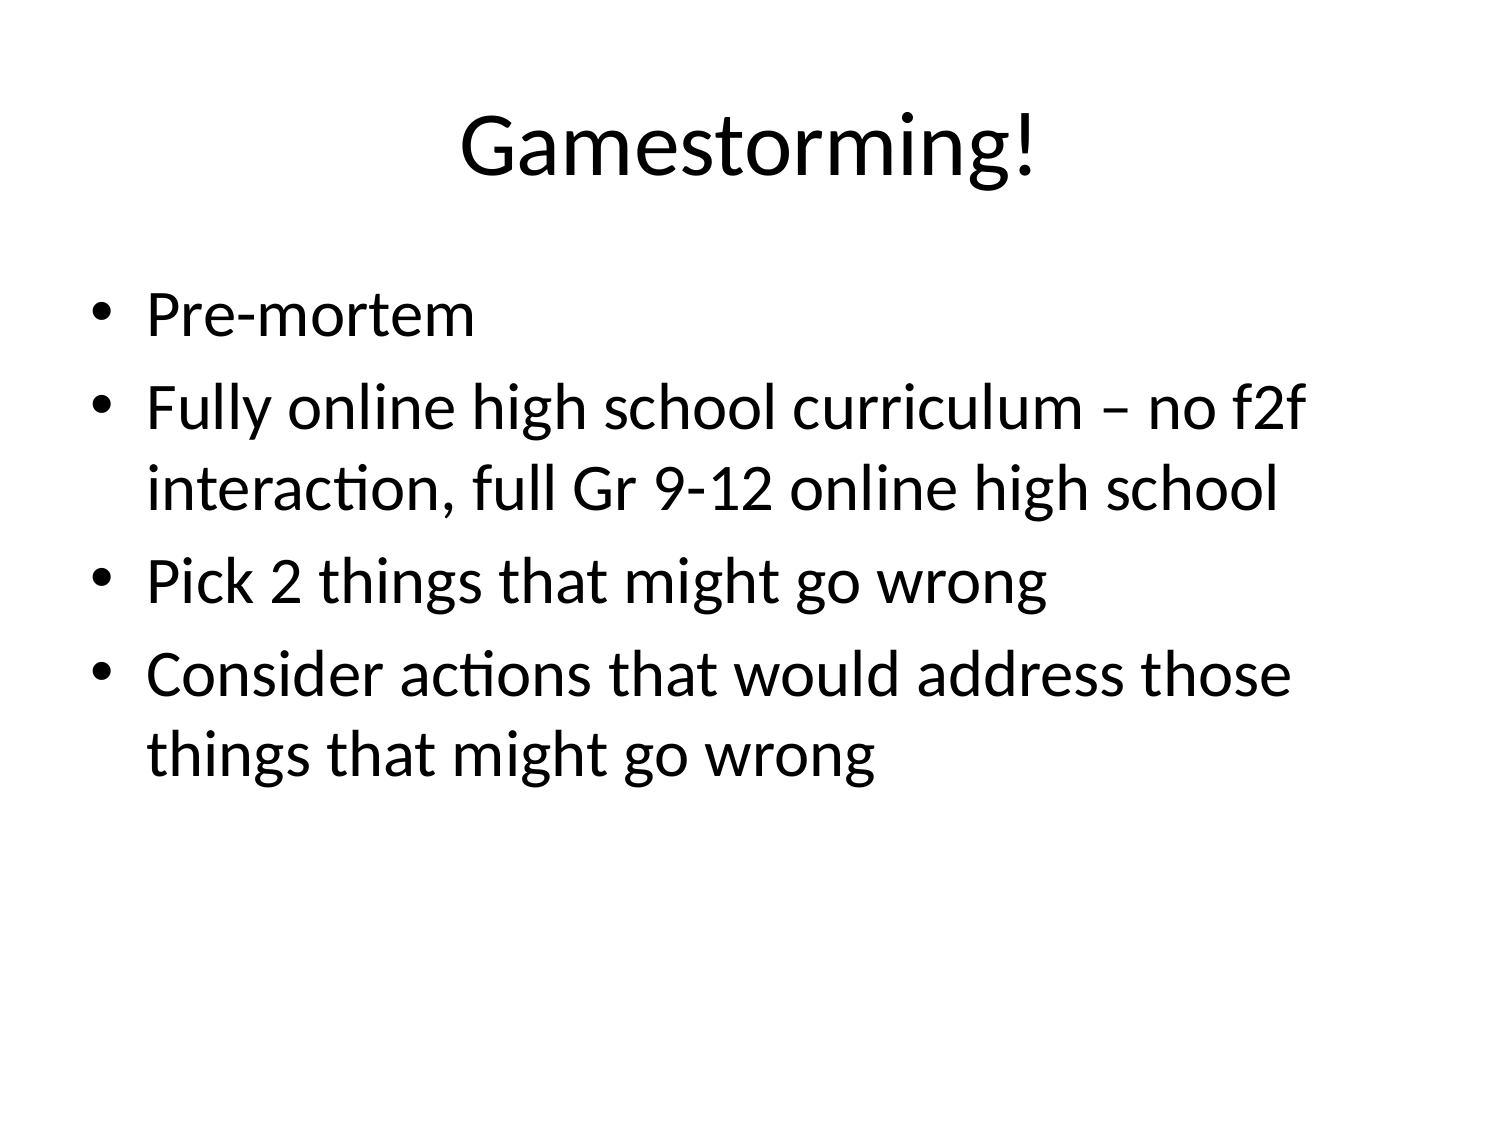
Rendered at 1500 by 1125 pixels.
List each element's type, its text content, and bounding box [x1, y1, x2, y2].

title Gamestorming! [75, 45, 1425, 233]
list Pre-mortem Fully online high school curriculum – no f2f interaction, full Gr 9-12 online high school Pick 2 things that might go wrong Consider actions that would address those things that might go wrong [75, 262, 1425, 1005]
